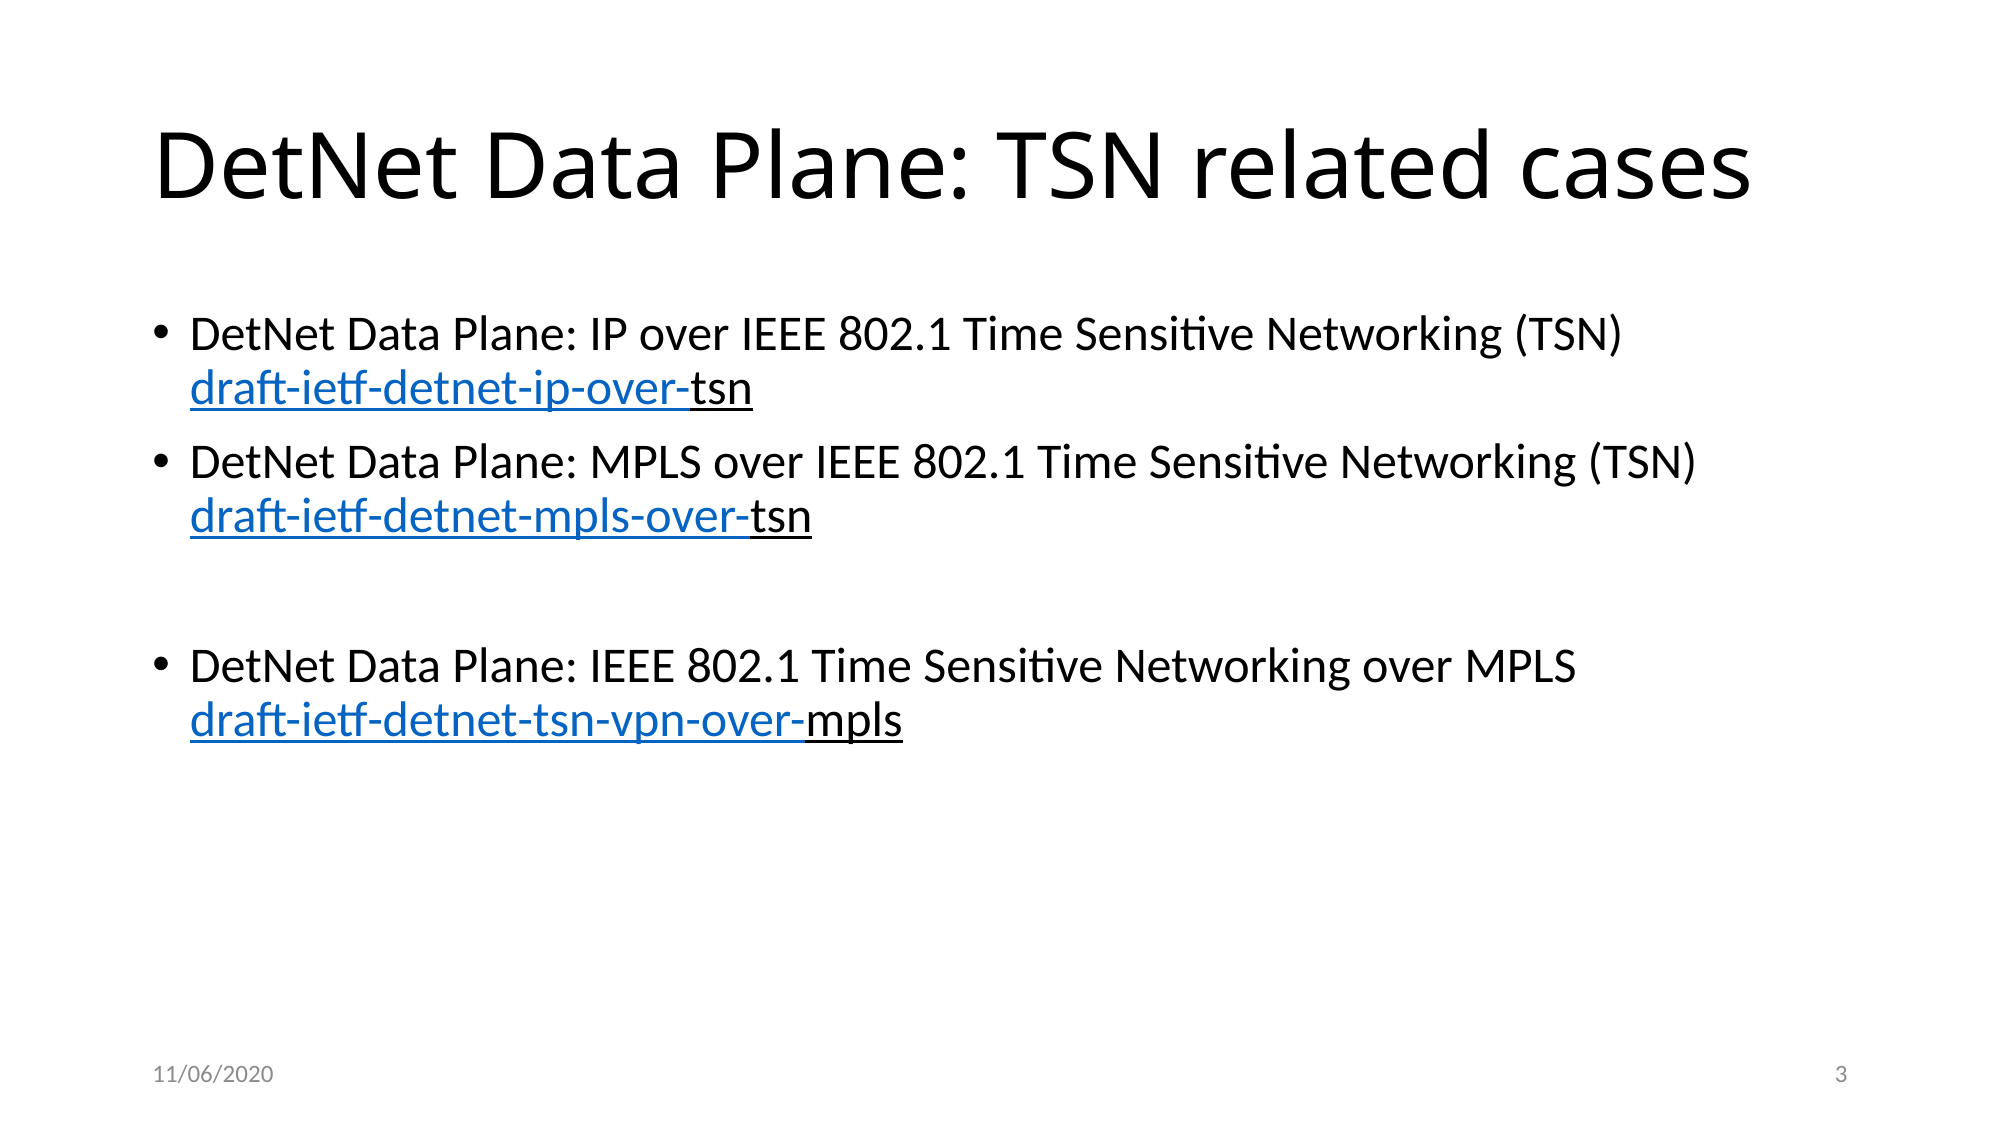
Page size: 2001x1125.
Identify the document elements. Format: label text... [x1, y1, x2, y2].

title DetNet Data Plane: TSN related cases [137, 59, 1863, 278]
slide_number 3 [1412, 1042, 1863, 1103]
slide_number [137, 1042, 588, 1103]
list DetNet Data Plane: IP over IEEE 802.1 Time Sensitive Networking (TSN) draft-ietf-detnet-ip-over-tsn DetNet Data Plane: MPLS over IEEE 802.1 Time Sensitive Networking (TSN) draft-ietf-detnet-mpls-over-tsn DetNet Data Plane: IEEE 802.1 Time Sensitive Networking over MPLS draft-ietf-detnet-tsn-vpn-over-mpls [137, 299, 1863, 1014]
